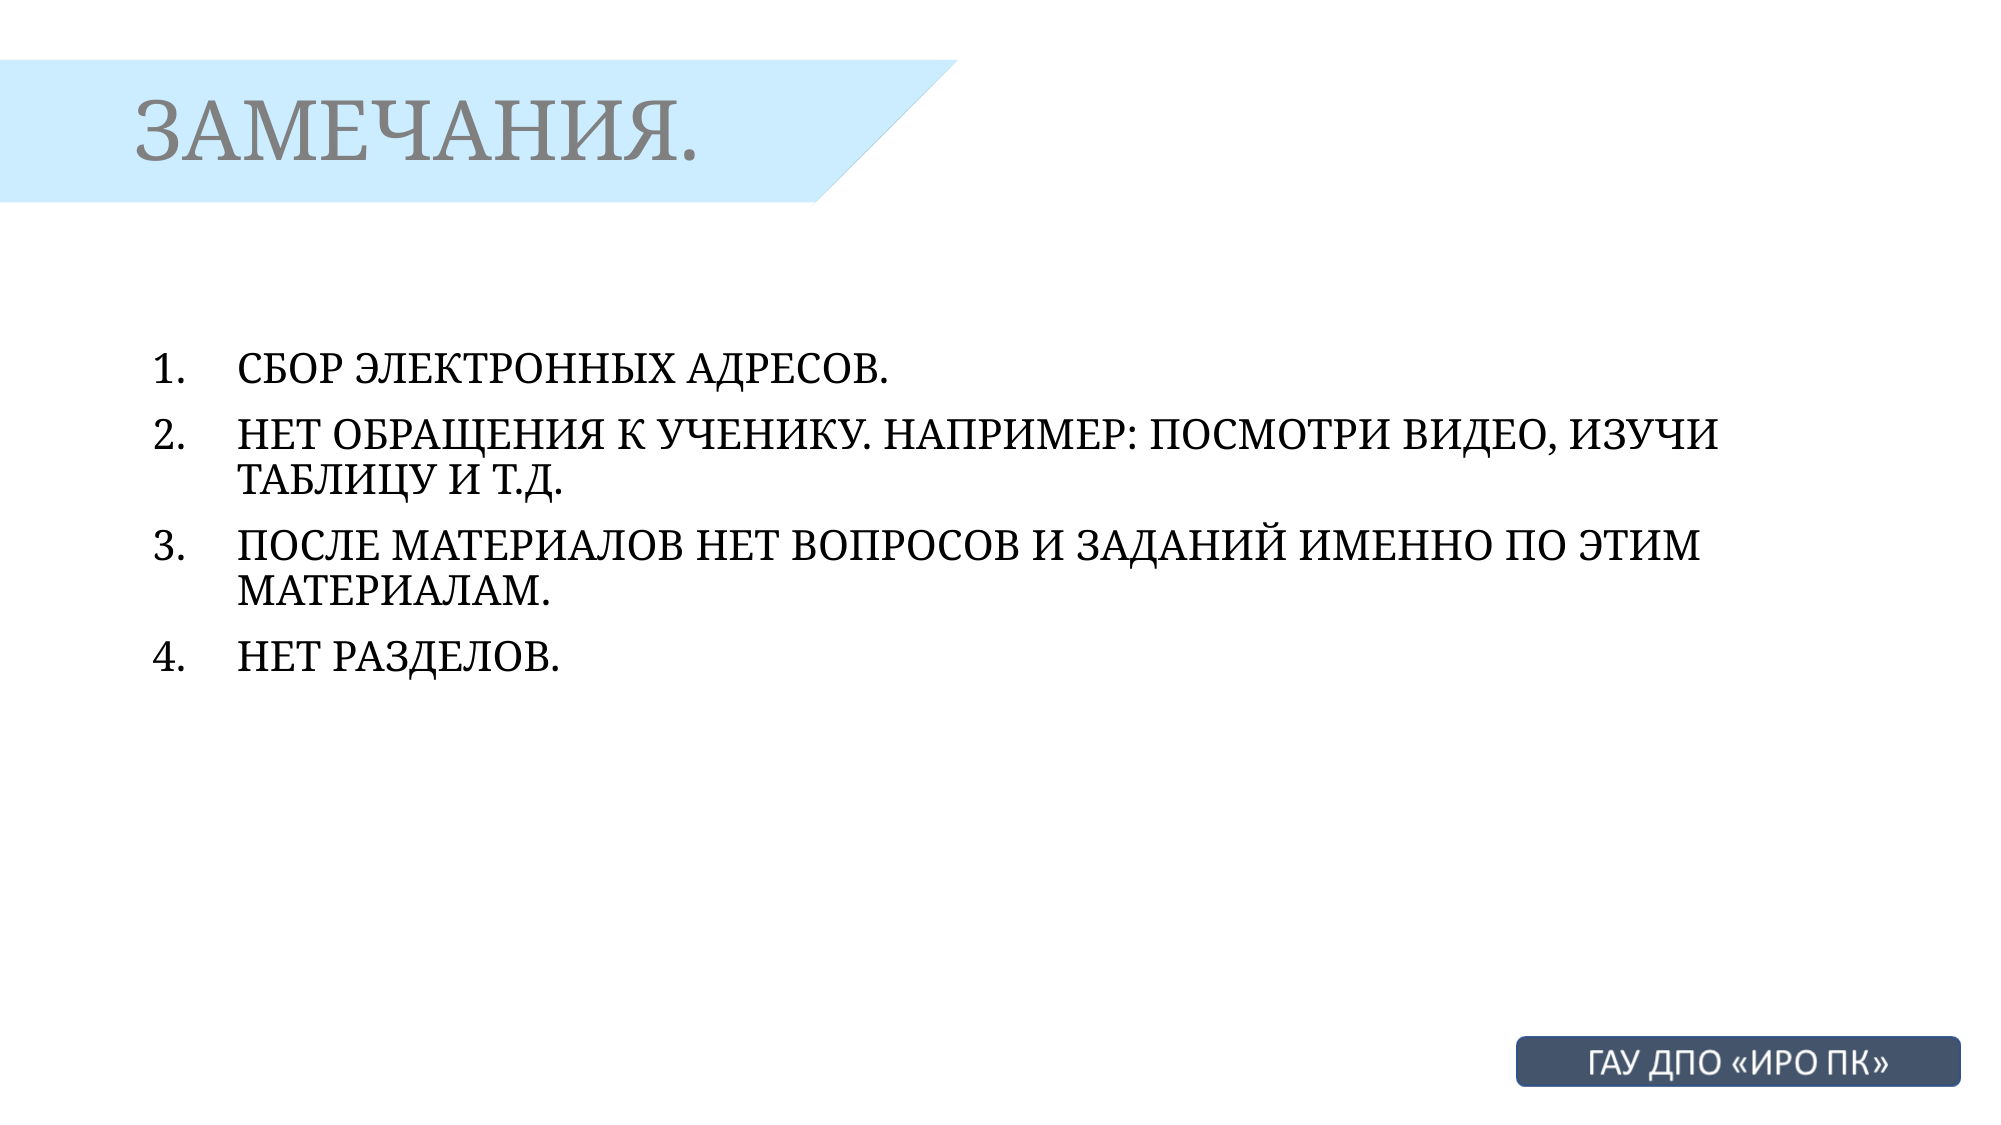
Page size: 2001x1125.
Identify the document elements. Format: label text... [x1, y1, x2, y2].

picture [805, 59, 959, 213]
list СБОР ЭЛЕКТРОННЫХ АДРЕСОВ. НЕТ ОБРАЩЕНИЯ К УЧЕНИКУ. НАПРИМЕР: ПОСМОТРИ ВИДЕО, ИЗУЧИ ТАБЛИЦУ И Т.Д. ПОСЛЕ МАТЕРИАЛОВ НЕТ ВОПРОСОВ И ЗАДАНИЙ ИМЕННО ПО ЭТИМ МАТЕРИАЛАМ. НЕТ РАЗДЕЛОВ. [137, 268, 1863, 983]
picture [1516, 1026, 1961, 1108]
title ЗАМЕЧАНИЯ. [0, 59, 805, 203]
